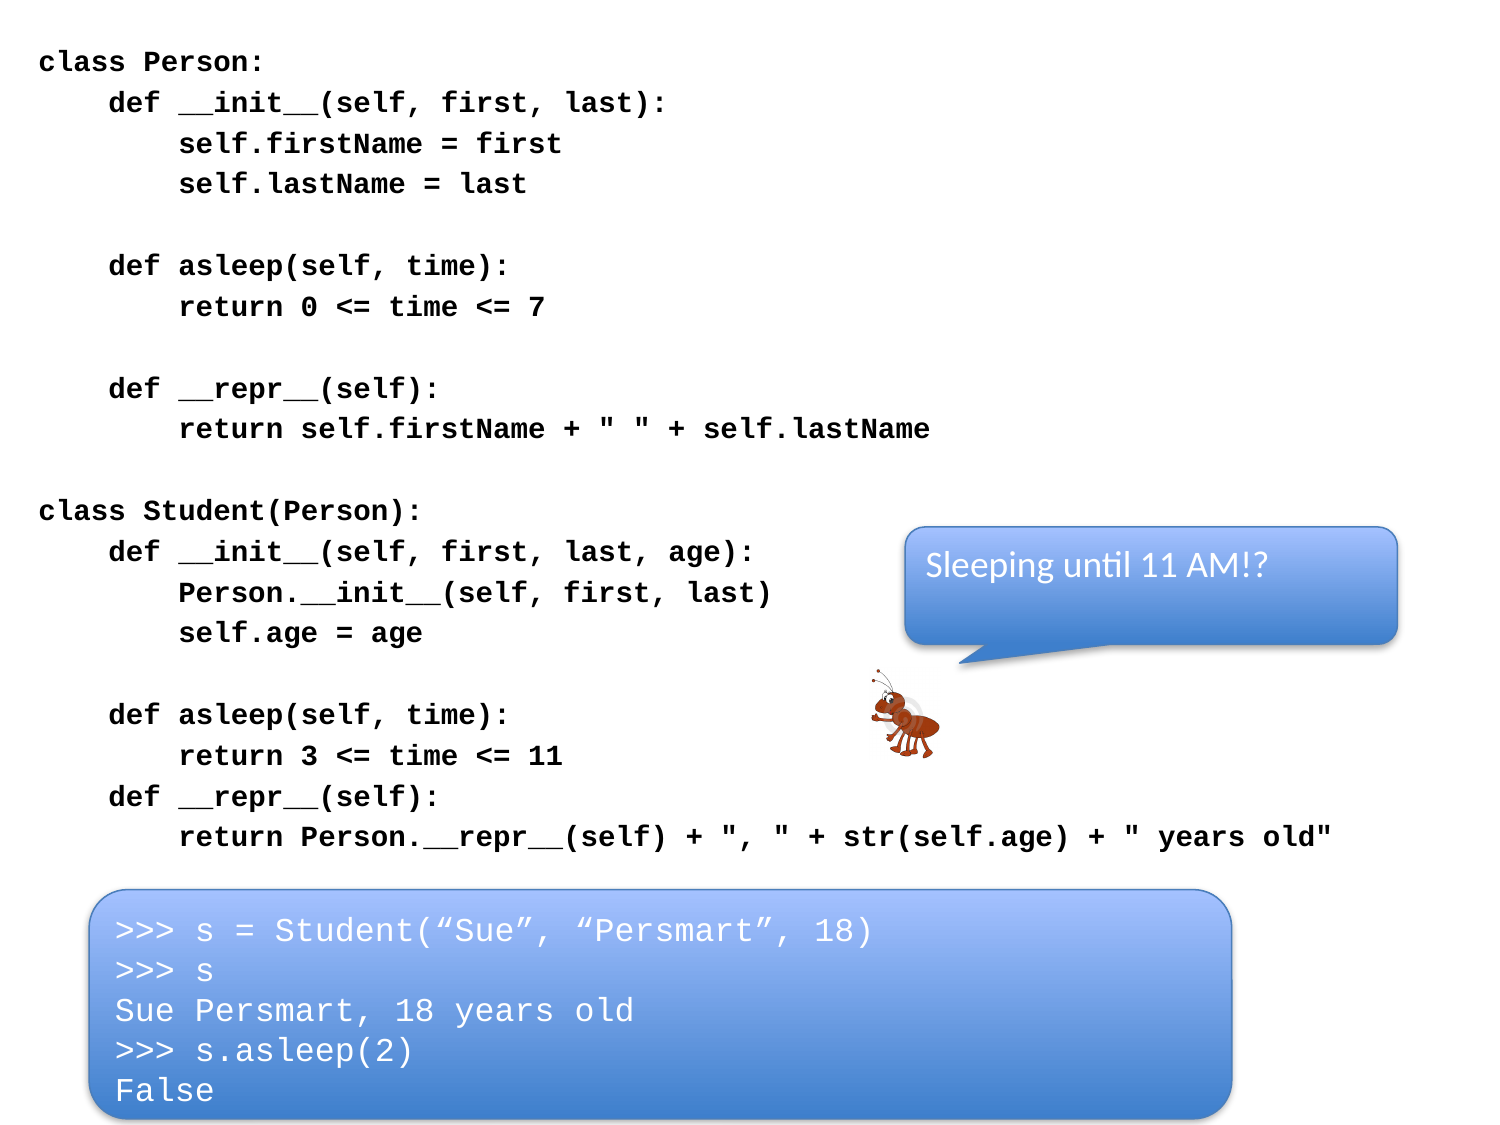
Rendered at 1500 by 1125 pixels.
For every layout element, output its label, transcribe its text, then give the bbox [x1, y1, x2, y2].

list class Person: def __init__(self, first, last): self.firstName = first self.lastName = last def asleep(self, time): return 0 <= time <= 7 def __repr__(self): return self.firstName + " " + self.lastName class Student(Person): def __init__(self, first, last, age): Person.__init__(self, first, last) self.age = age def asleep(self, time): return 3 <= time <= 11 def __repr__(self): return Person.__repr__(self) + ", " + str(self.age) + " years old" [23, 34, 1374, 778]
picture [869, 666, 941, 760]
text_box >>> s = Student(“Sue”, “Persmart”, 18) >>> s Sue Persmart, 18 years old >>> s.asleep(2) False [88, 888, 1233, 1120]
text_box Sleeping until 11 AM!? [904, 526, 1399, 664]
